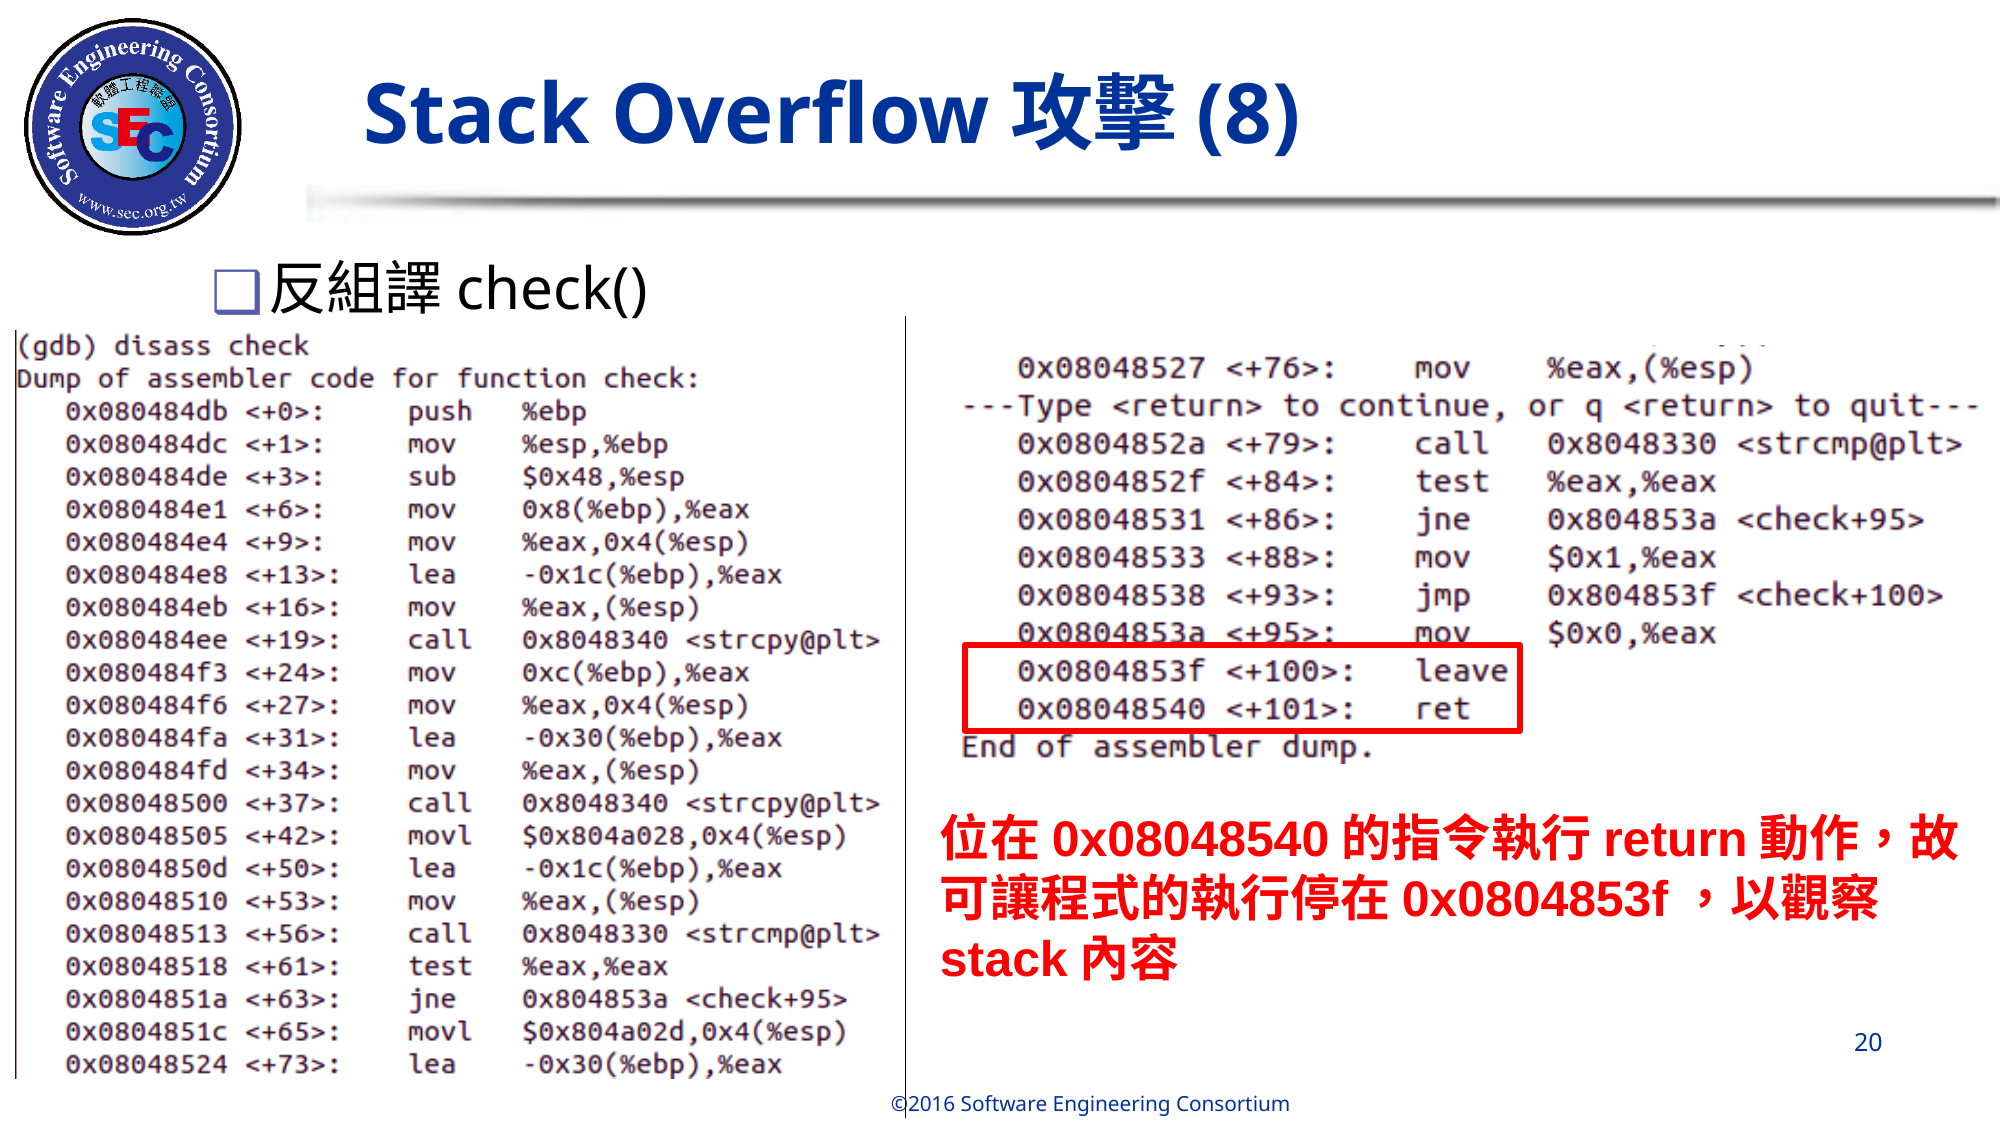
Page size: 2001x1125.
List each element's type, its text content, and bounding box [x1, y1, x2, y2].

picture [960, 345, 1983, 764]
title Stack Overflow攻擊(8) [348, 42, 2000, 179]
slide_number ‹#› [1481, 1019, 1898, 1094]
list 反組譯check() [196, 243, 1898, 1000]
picture [0, 0, 265, 259]
picture [306, 184, 2000, 223]
picture [15, 330, 885, 1079]
text_box 位在0x08048540的指令執行return動作，故可讓程式的執行停在0x0804853f，以觀察stack內容 [924, 798, 1981, 996]
